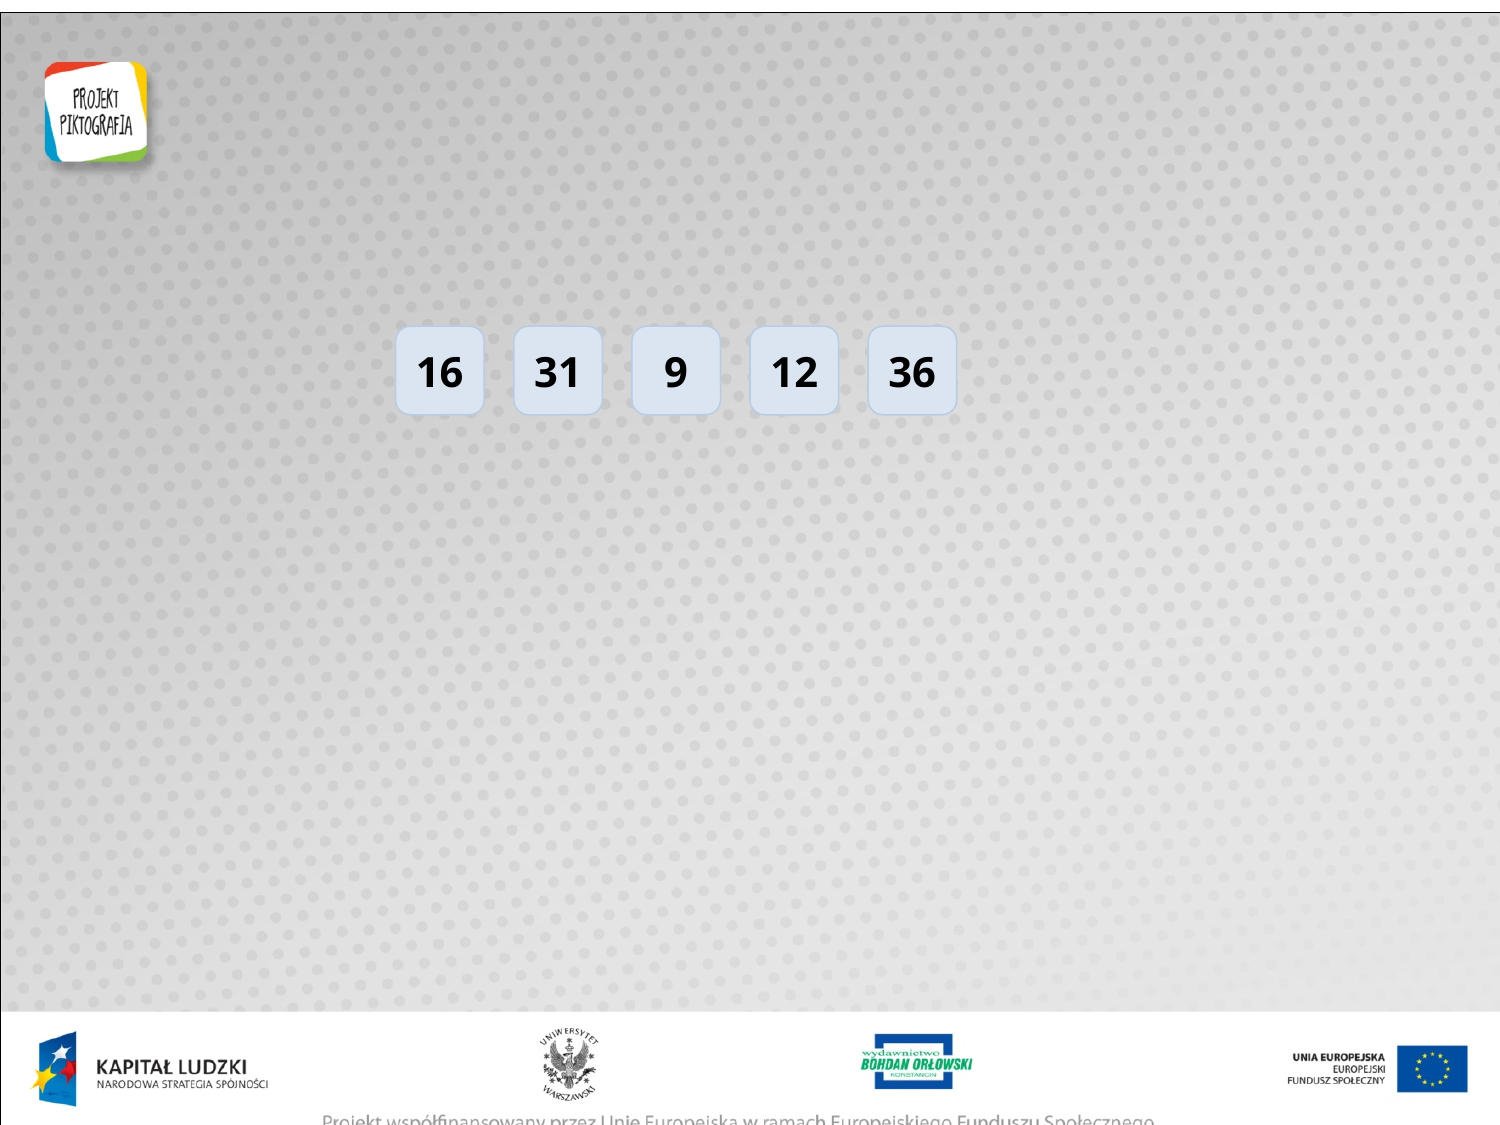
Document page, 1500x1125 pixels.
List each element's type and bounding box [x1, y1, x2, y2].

text_box [395, 325, 957, 416]
picture [0, 11, 1500, 1125]
